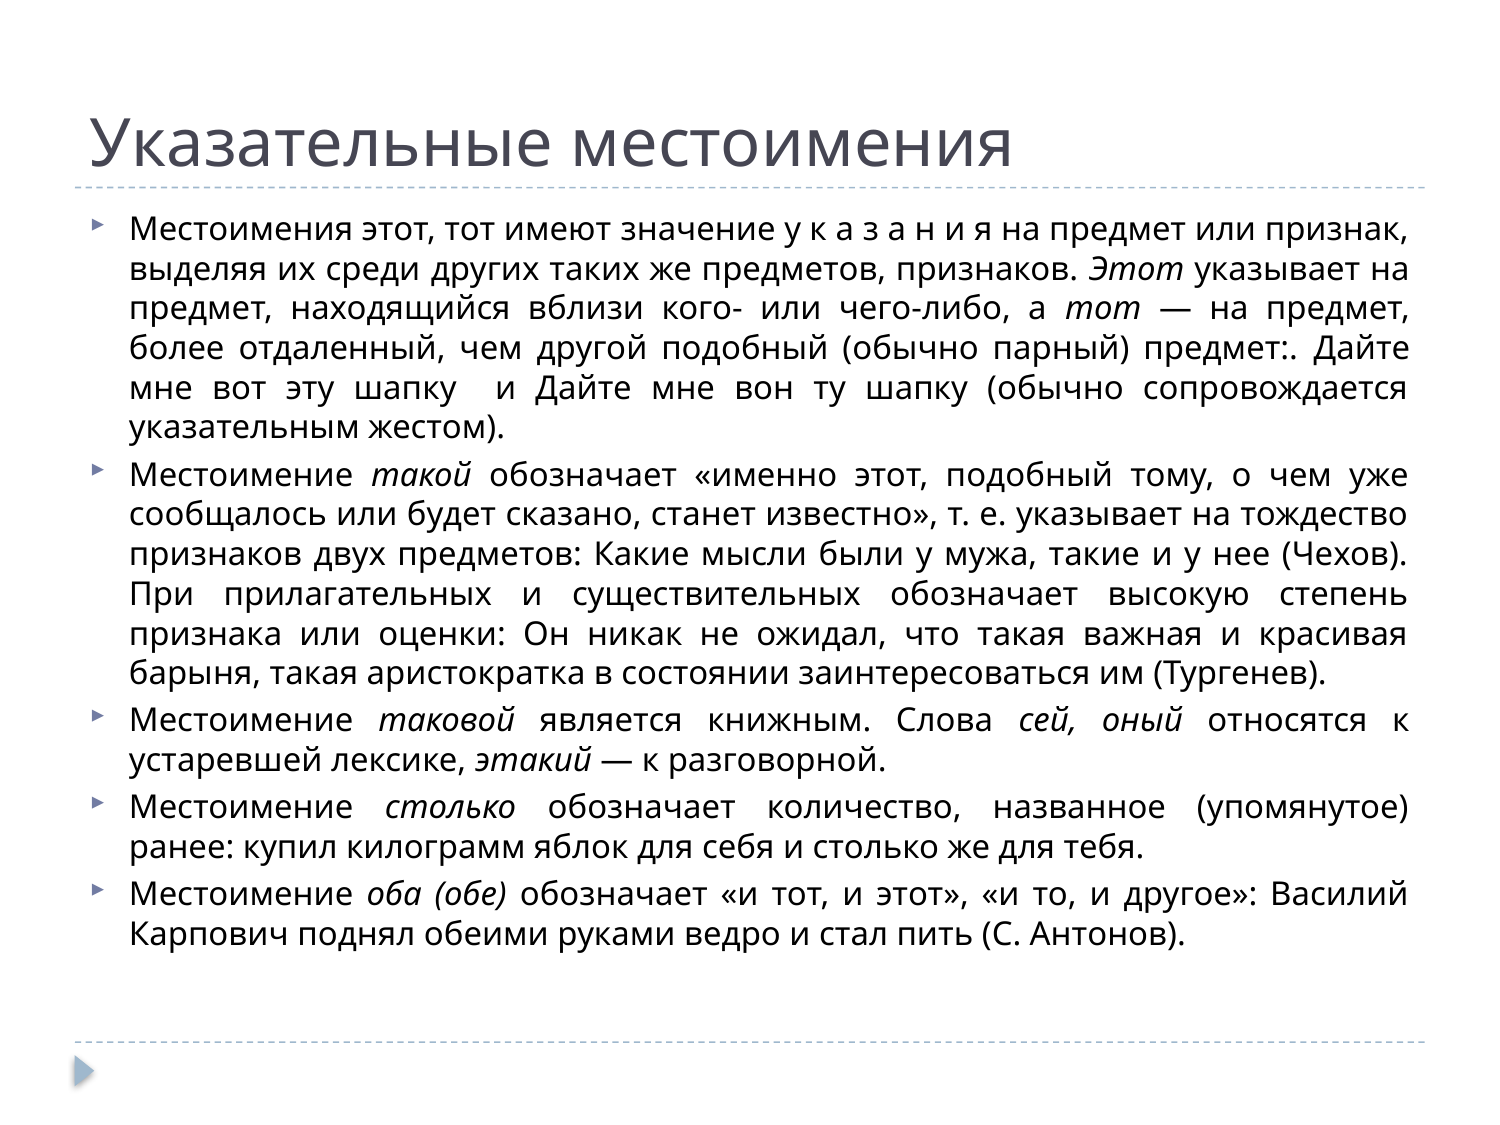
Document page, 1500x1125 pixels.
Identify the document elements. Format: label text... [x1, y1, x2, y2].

title Указательные местоимения [75, 24, 1425, 188]
list Местоимения этот, тот имеют значение у к а з а н и я на предмет или признак, выделяя их среди других таких же предметов, признаков. Этот указывает на предмет, находящийся вблизи кого- или чего-либо, а тот — на предмет, более отдаленный, чем другой подобный (обычно парный) предмет:. Дайте мне вот эту шапку и Дайте мне вон ту шапку (обычно сопровождается указательным жестом). Местоимение такой обозначает «именно этот, подобный тому, о чем уже сообщалось или будет сказано, станет известно», т. е. указывает на тождество признаков двух предметов: Какие мысли были у мужа, такие и у нее (Чехов). При прилагательных и существительных обозначает высокую степень признака или оценки: Он никак не ожидал, что такая важная и красивая барыня, такая аристократка в состоянии заинтересоваться им (Тургенев). Местоимение таковой является книжным. Слова сей, оный относятся к устаревшей лексике, этакий — к разговорной. Местоимение столько обозначает количество, названное (упомянутое) ранее: купил килограмм яблок для себя и столько же для тебя. Местоимение оба (обе) обозначает «и тот, и этот», «и то, и другое»: Василий Карпович поднял обеими руками ведро и стал пить (С. Антонов). [75, 200, 1425, 1010]
